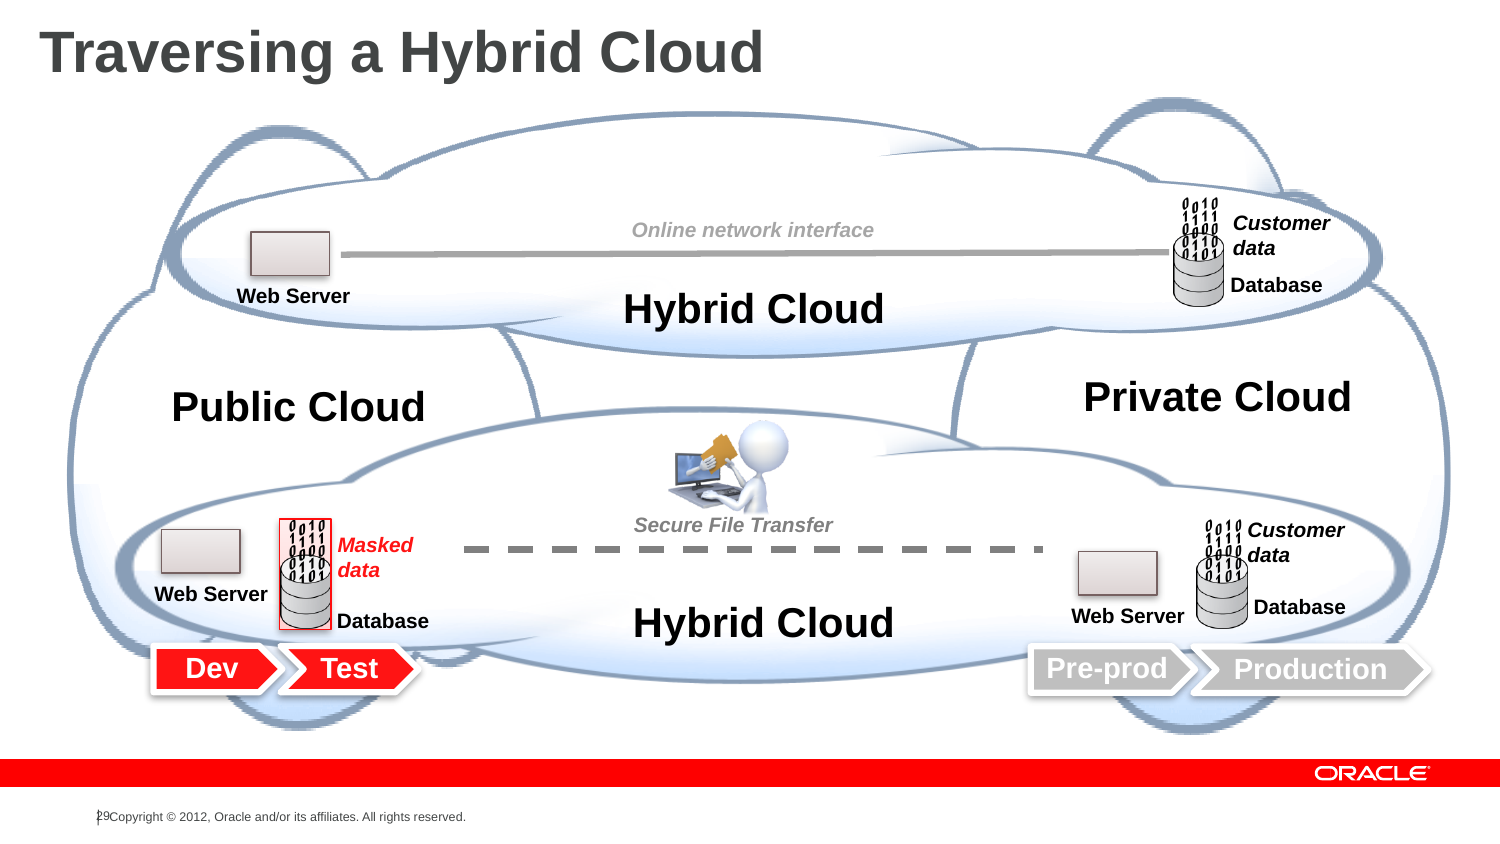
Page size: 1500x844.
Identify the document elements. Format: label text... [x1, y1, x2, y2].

title Traversing a Hybrid Cloud [39, 15, 1391, 86]
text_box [118, 97, 1413, 369]
picture [0, 759, 1500, 787]
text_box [48, 92, 557, 755]
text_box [153, 519, 509, 693]
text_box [929, 62, 1462, 761]
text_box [65, 391, 1442, 695]
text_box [463, 417, 1044, 550]
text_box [1030, 516, 1429, 694]
